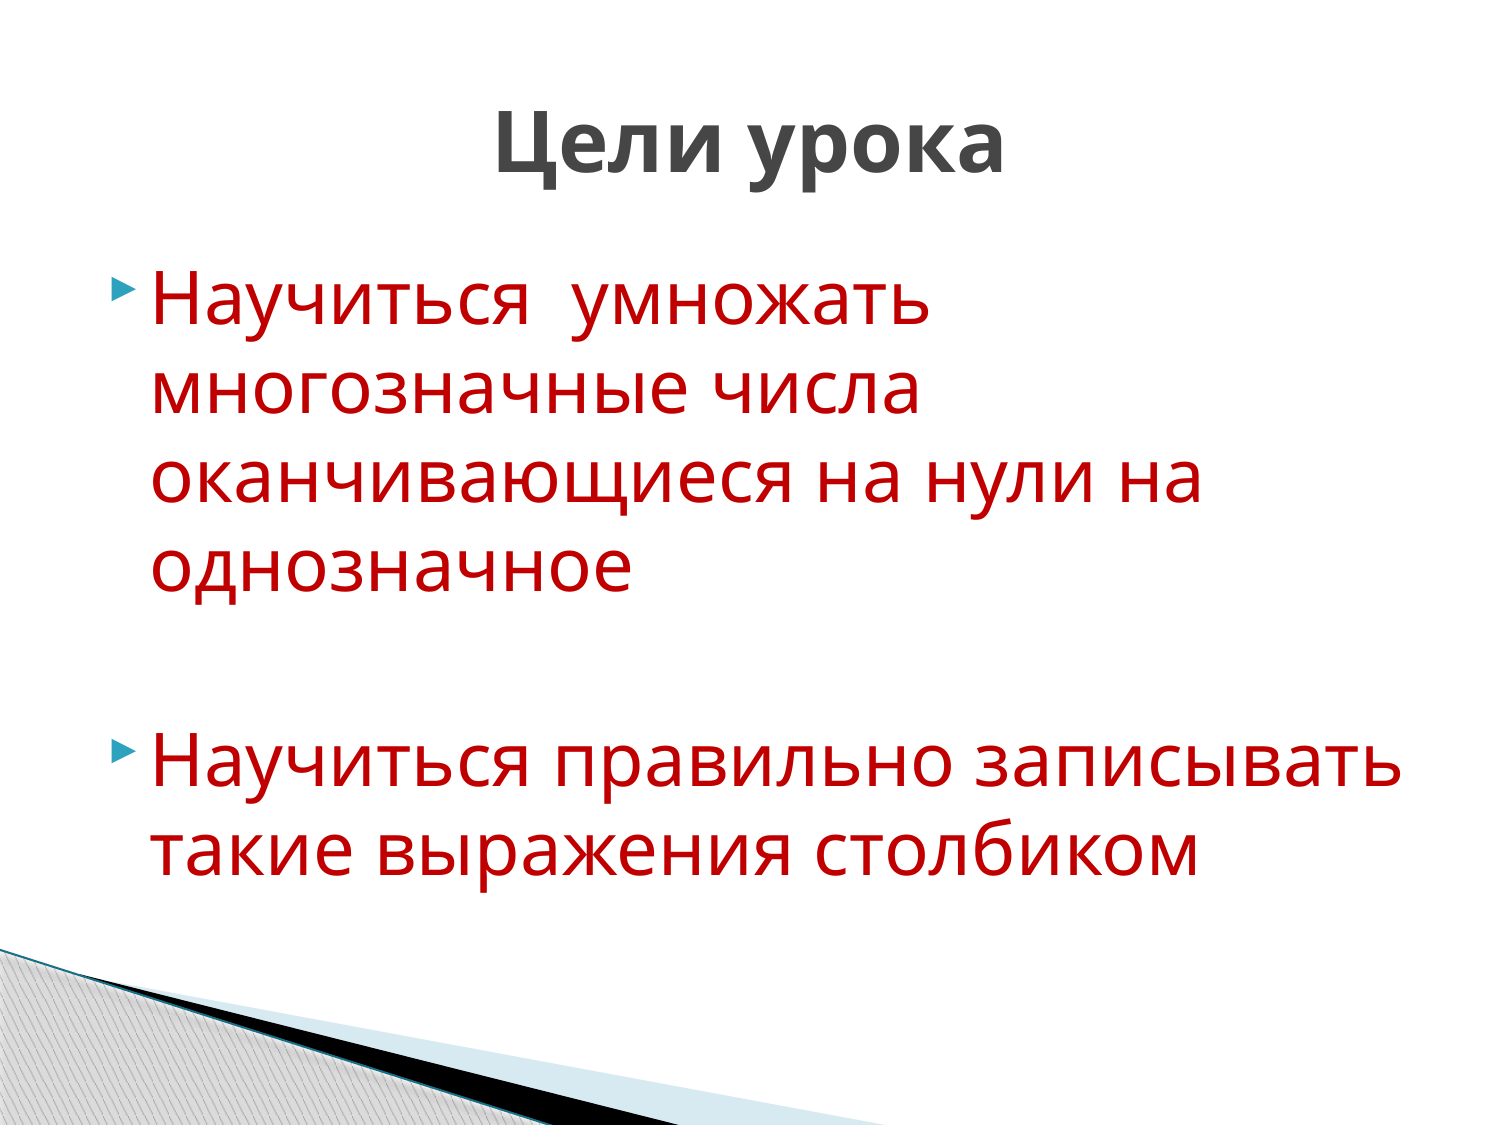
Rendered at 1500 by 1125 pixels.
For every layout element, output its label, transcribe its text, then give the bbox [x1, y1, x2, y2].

list Научиться умножать многозначные числа оканчивающиеся на нули на однозначное Научиться правильно записывать такие выражения столбиком [75, 243, 1425, 986]
title Цели урока [75, 45, 1425, 233]
